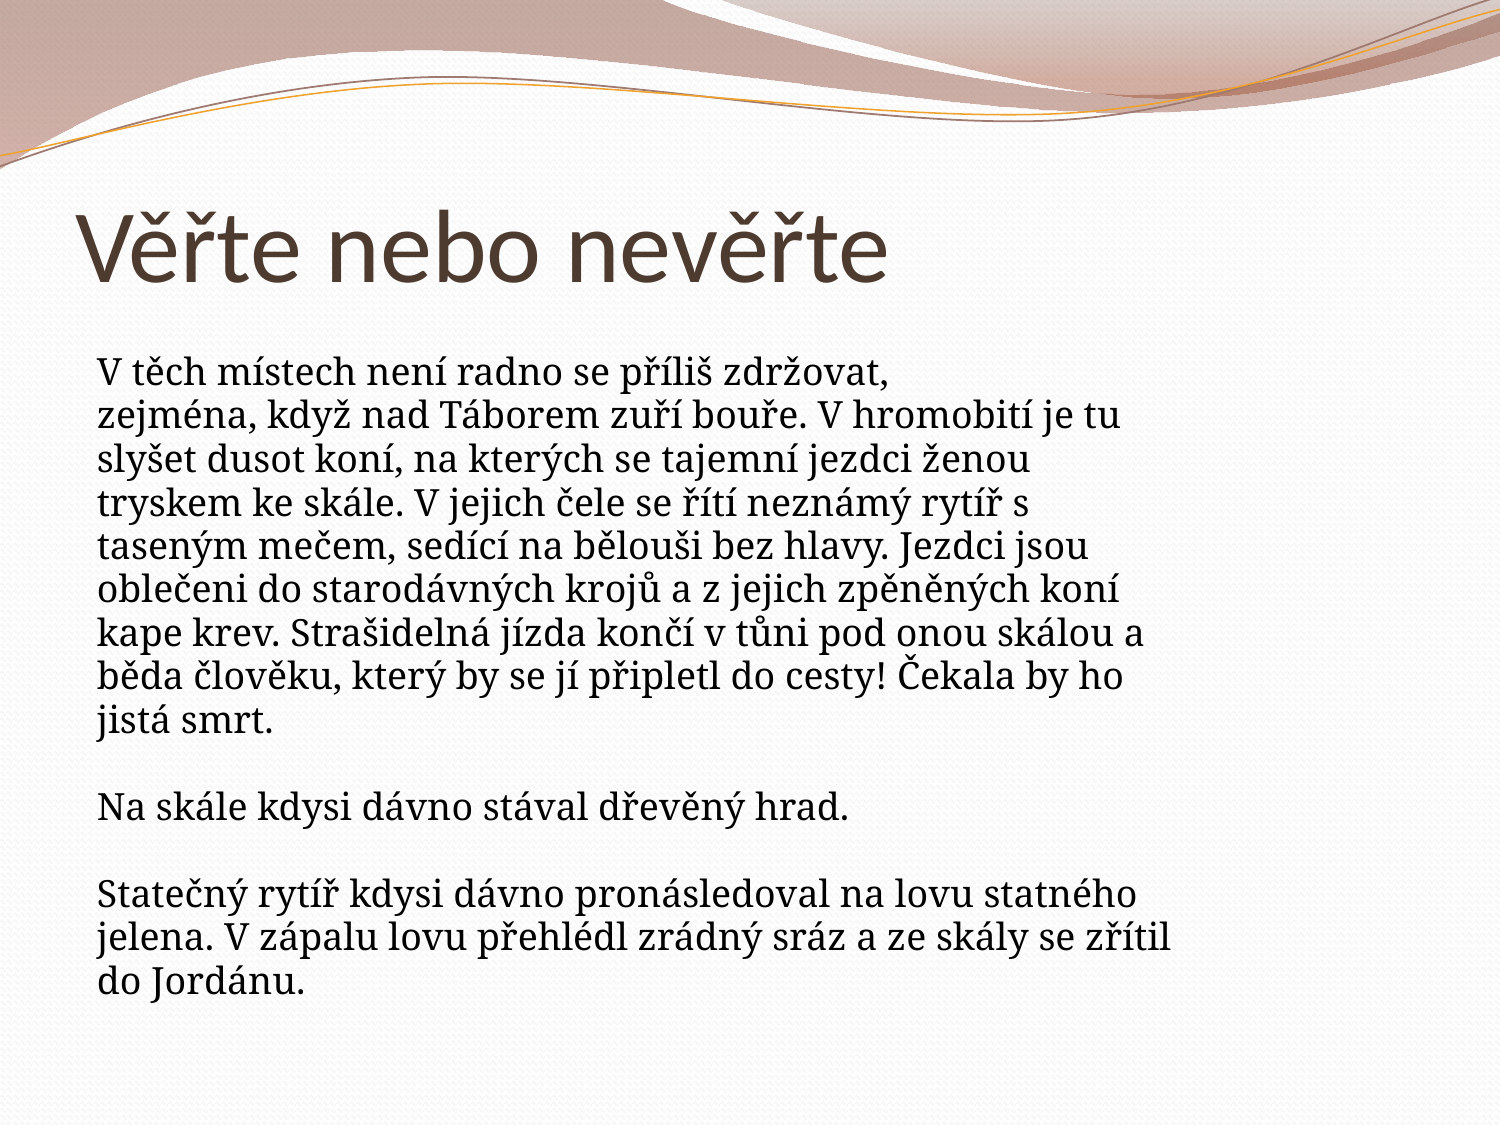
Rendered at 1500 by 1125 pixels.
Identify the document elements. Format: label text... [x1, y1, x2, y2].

title Věřte nebo nevěřte [74, 115, 1426, 304]
list V těch místech není radno se příliš zdržovat, zejména, když nad Táborem zuří bouře. V hromobití je tu slyšet dusot koní, na kterých se tajemní jezdci ženou tryskem ke skále. V jejich čele se řítí neznámý rytíř s taseným mečem, sedící na bělouši bez hlavy. Jezdci jsou oblečeni do starodávných krojů a z jejich zpěněných koní kape krev. Strašidelná jízda končí v tůni pod onou skálou a běda člověku, který by se jí připletl do cesty! Čekala by ho jistá smrt. Na skále kdysi dávno stával dřevěný hrad. Statečný rytíř kdysi dávno pronásledoval na lovu statného jelena. V zápalu lovu přehlédl zrádný sráz a ze skály se zřítil do Jordánu. [76, 278, 1303, 1022]
